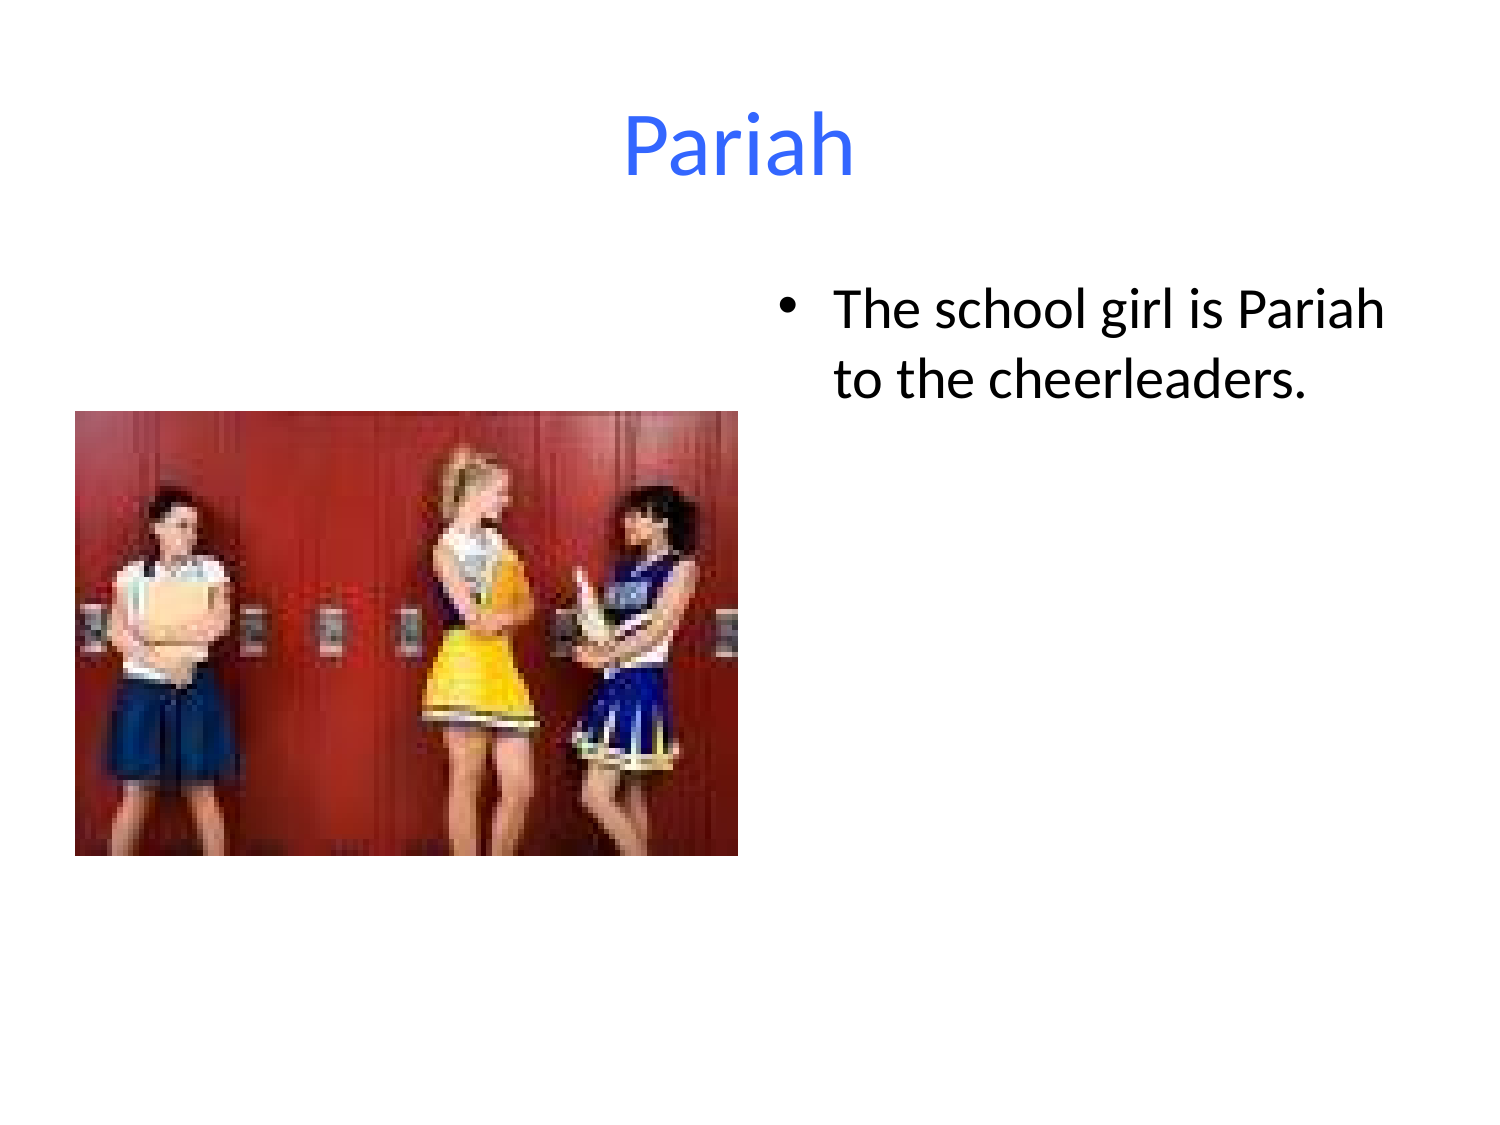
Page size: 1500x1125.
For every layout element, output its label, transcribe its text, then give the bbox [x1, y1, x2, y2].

title Pariah [75, 45, 1425, 233]
list The school girl is Pariah to the cheerleaders. [762, 262, 1425, 1005]
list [74, 262, 738, 1006]
